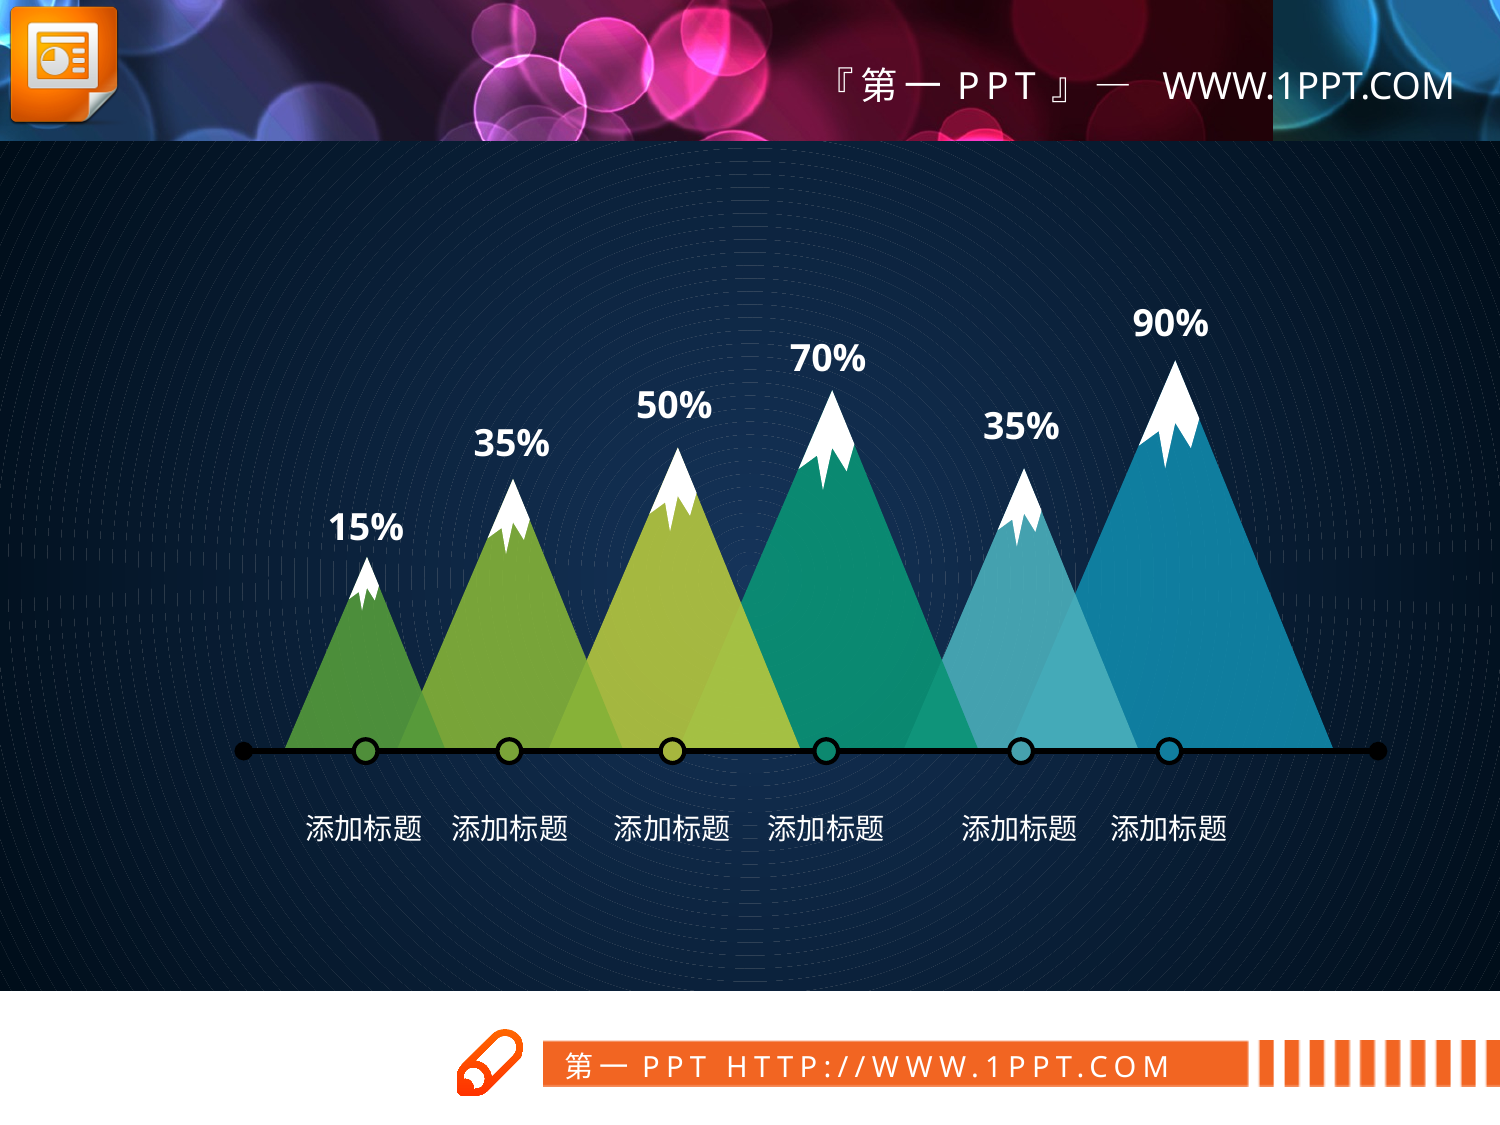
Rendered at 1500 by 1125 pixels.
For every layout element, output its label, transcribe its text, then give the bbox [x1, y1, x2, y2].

text_box 添加标题 [439, 786, 585, 852]
text_box 90% [1098, 270, 1244, 350]
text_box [243, 360, 1379, 764]
text_box 50% [601, 352, 747, 358]
text_box 添加标题 [949, 786, 1094, 852]
picture [0, 0, 1500, 141]
text_box 70% [755, 305, 901, 358]
picture [543, 1040, 1500, 1087]
text_box 添加标题 [293, 786, 439, 852]
text_box 添加标题 [1098, 786, 1244, 852]
text_box 添加标题 [601, 786, 747, 852]
text_box 添加标题 [755, 786, 901, 852]
